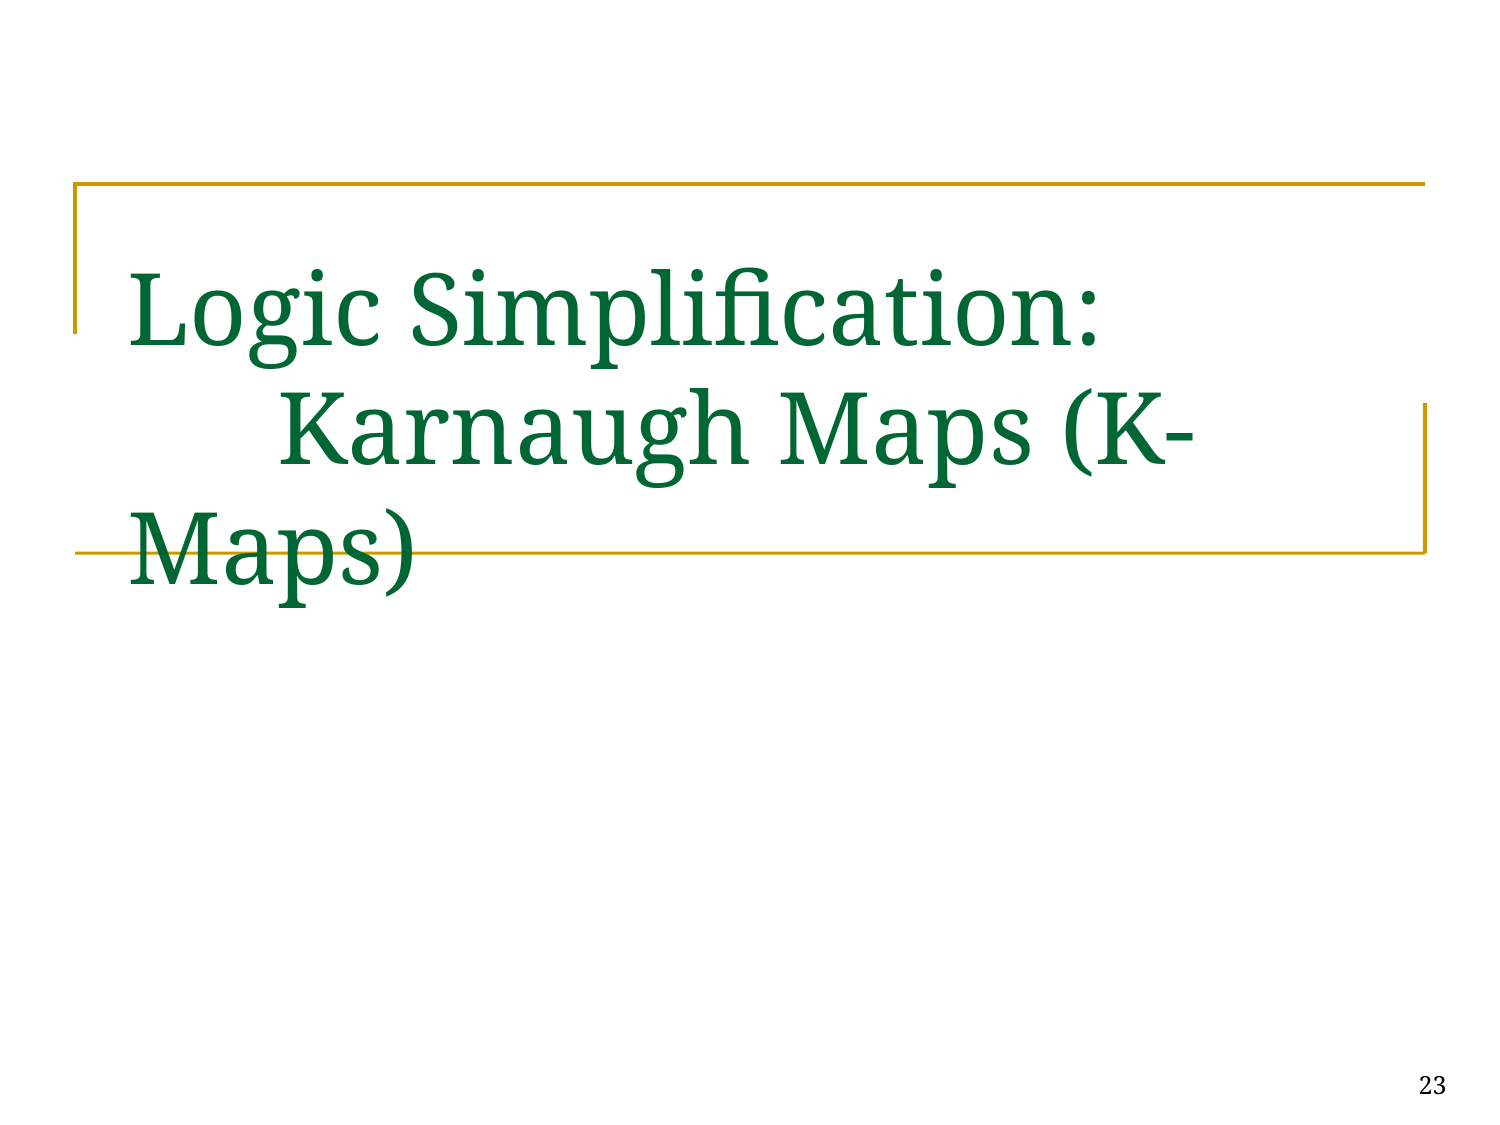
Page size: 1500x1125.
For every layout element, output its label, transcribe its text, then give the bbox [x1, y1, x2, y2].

slide_number 23 [1111, 1036, 1462, 1112]
title Logic Simplification: Karnaugh Maps (K-Maps) [112, 237, 1413, 525]
